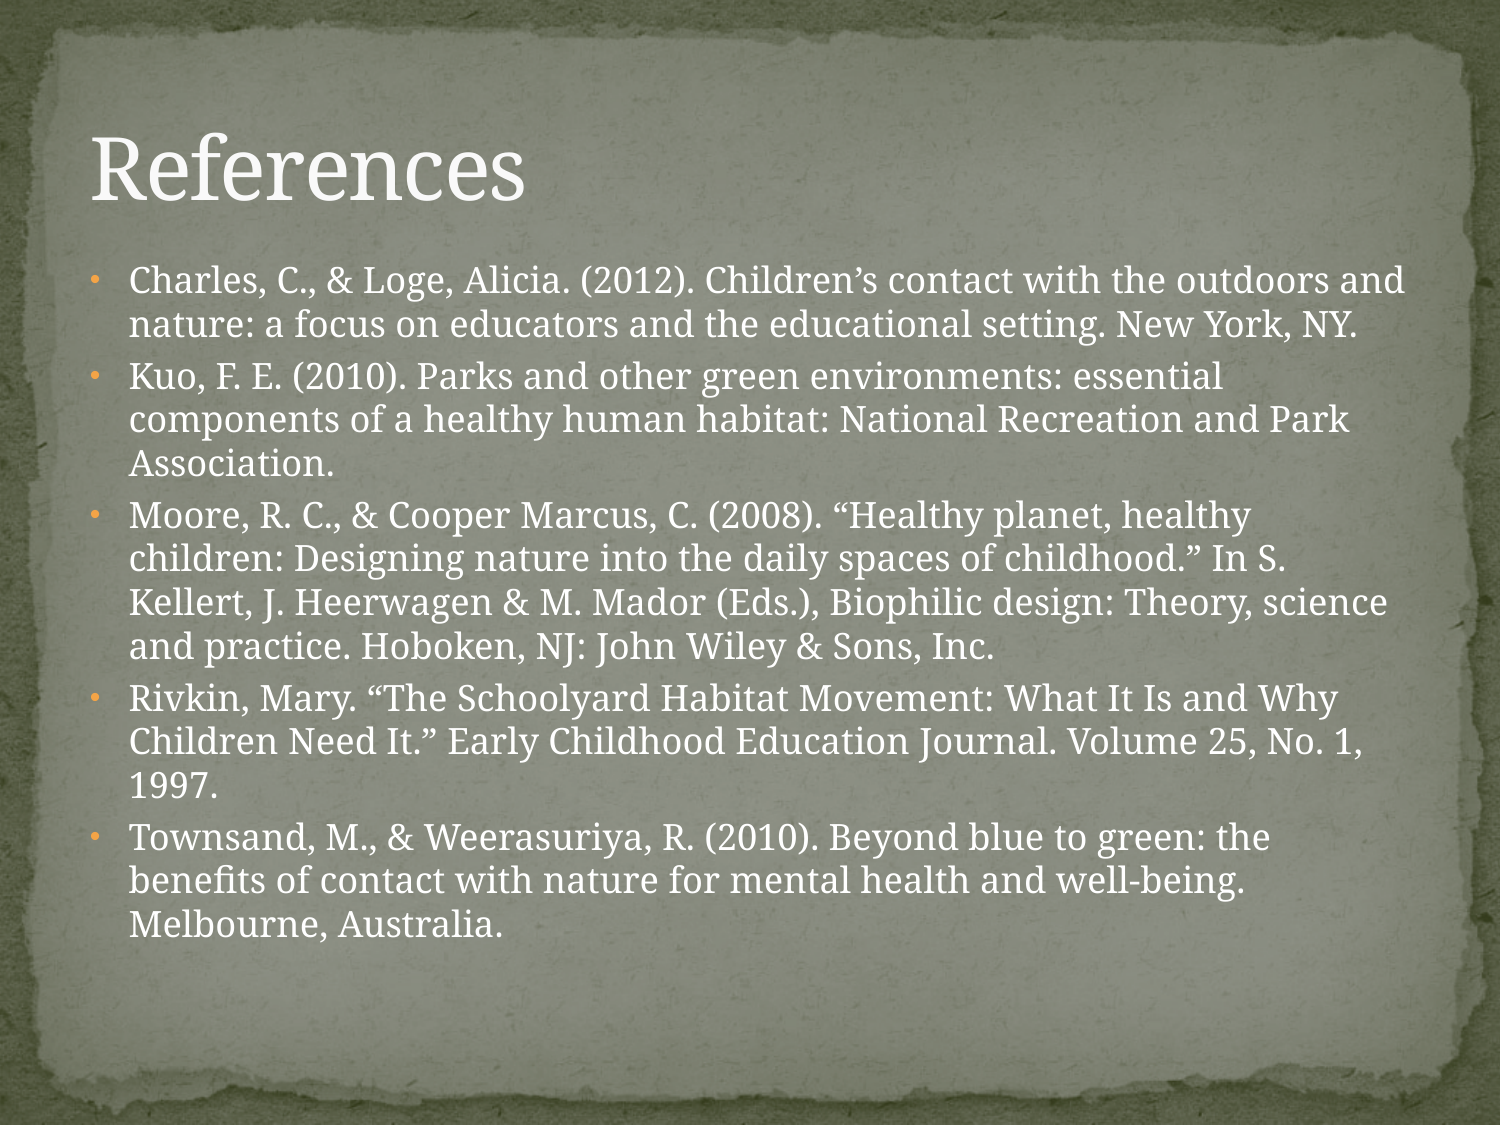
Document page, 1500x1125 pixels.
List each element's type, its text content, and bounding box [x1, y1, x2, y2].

title References [74, 24, 1425, 225]
list Charles, C., & Loge, Alicia. (2012). Children’s contact with the outdoors and nature: a focus on educators and the educational setting. New York, NY. Kuo, F. E. (2010). Parks and other green environments: essential components of a healthy human habitat: National Recreation and Park Association. Moore, R. C., & Cooper Marcus, C. (2008). “Healthy planet, healthy children: Designing nature into the daily spaces of childhood.” In S. Kellert, J. Heerwagen & M. Mador (Eds.), Biophilic design: Theory, science and practice. Hoboken, NJ: John Wiley & Sons, Inc. Rivkin, Mary. “The Schoolyard Habitat Movement: What It Is and Why Children Need It.” Early Childhood Education Journal. Volume 25, No. 1, 1997. Townsand, M., & Weerasuriya, R. (2010). Beyond blue to green: the benefits of contact with nature for mental health and well-being. Melbourne, Australia. [75, 249, 1425, 1000]
